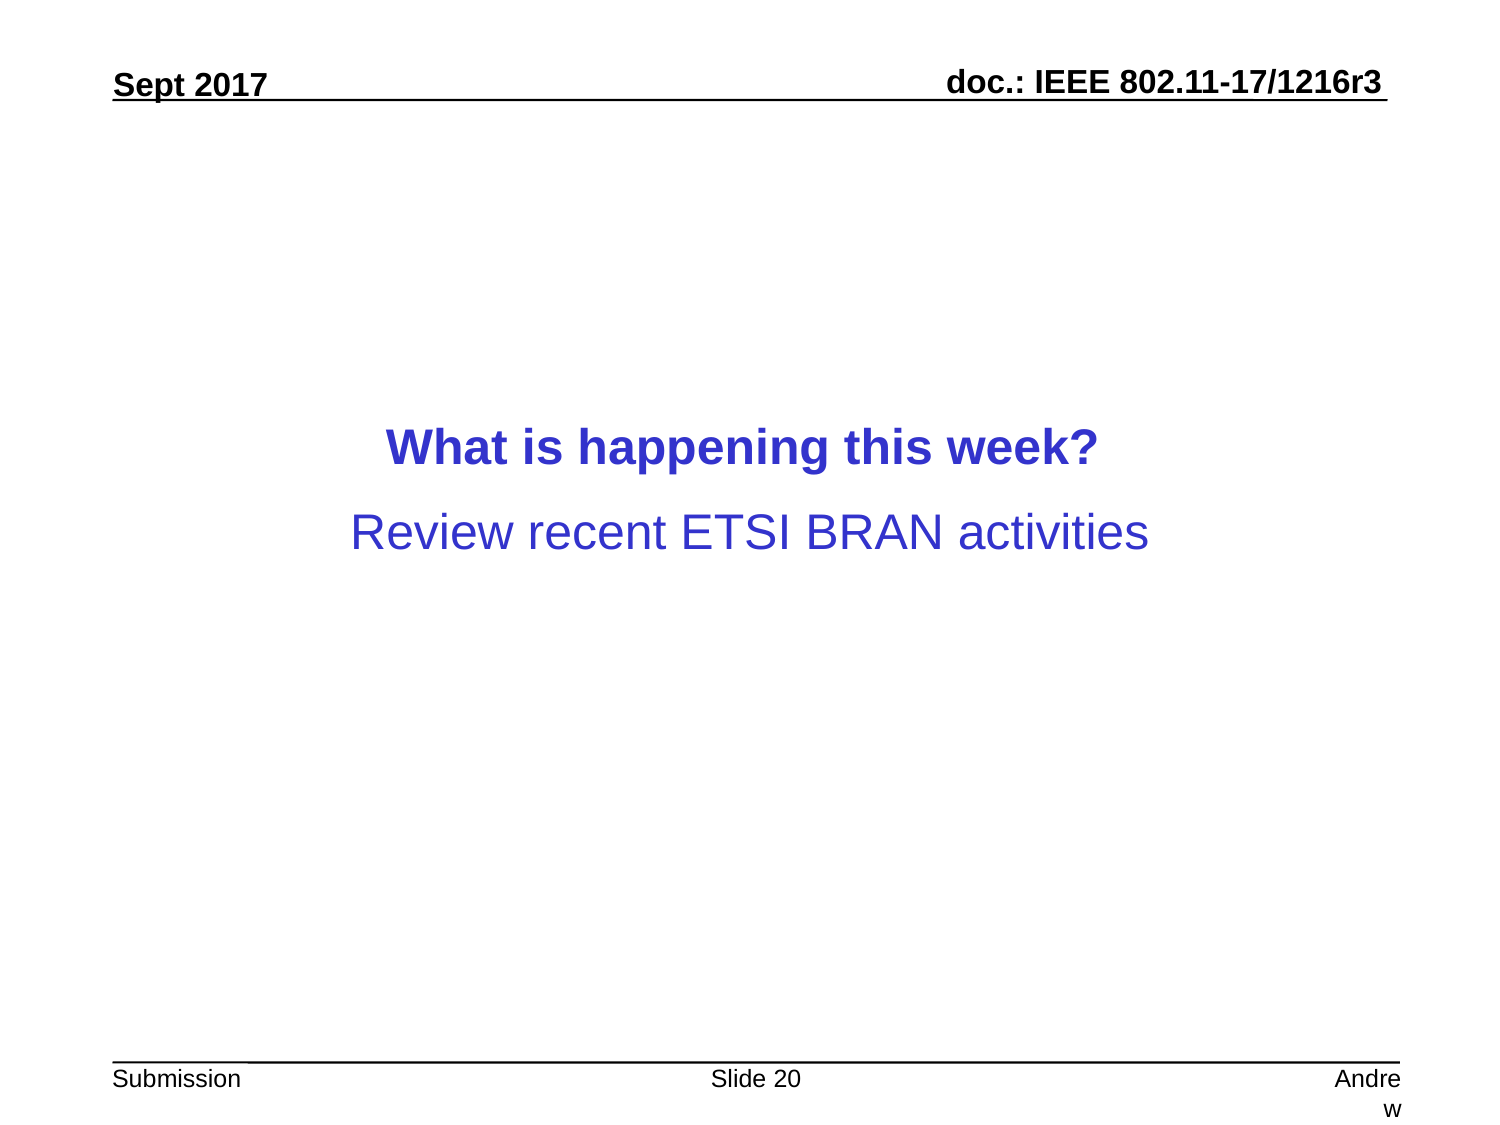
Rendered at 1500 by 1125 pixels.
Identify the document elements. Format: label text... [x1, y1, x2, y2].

list What is happening this week? Review recent ETSI BRAN activities [112, 324, 1388, 650]
footer Andrew Myles, Cisco [1320, 1061, 1402, 1093]
slide_number Slide 20 [709, 1061, 803, 1093]
